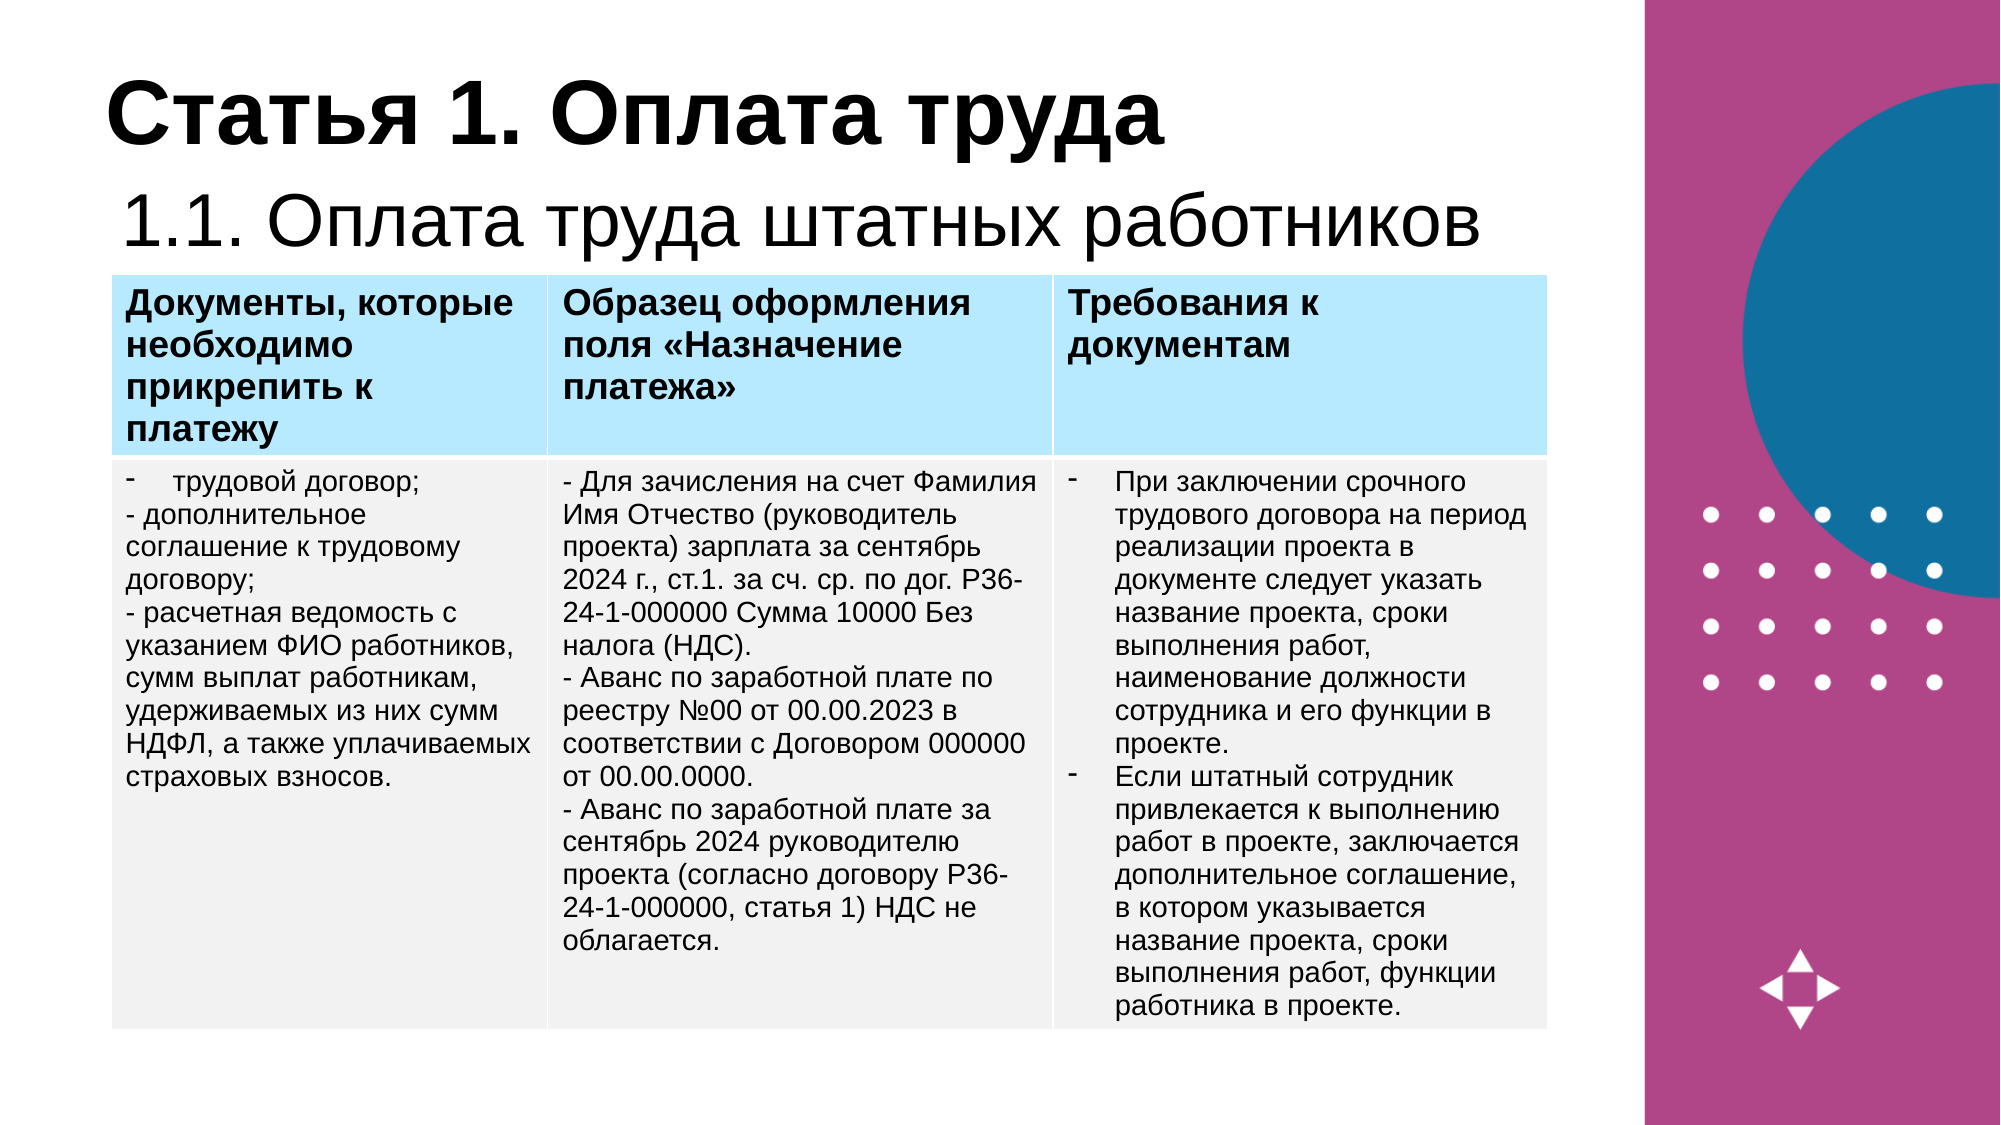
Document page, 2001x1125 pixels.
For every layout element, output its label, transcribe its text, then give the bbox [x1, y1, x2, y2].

table_header Требования к документам [1054, 275, 1547, 455]
table_cell трудовой договор; - дополнительное соглашение к трудовому договору; - расчетная ведомость с указанием ФИО работников, сумм выплат работникам, удерживаемых из них сумм НДФЛ, а также уплачиваемых страховых взносов. [112, 460, 547, 1029]
table_header Документы, которые необходимо прикрепить к платежу [112, 275, 547, 455]
table_cell - Для зачисления на счет Фамилия Имя Отчество (руководитель проекта) зарплата за сентябрь 2024 г., ст.1. за сч. ср. по дог. Р36-24-1-000000 Сумма 10000 Без налога (НДС). - Аванс по заработной плате по реестру №00 от 00.00.2023 в соответствии с Договором 000000 от 00.00.0000. - Аванс по заработной плате за сентябрь 2024 руководителю проекта (согласно договору Р36-24-1-000000, статья 1) НДС не облагается. [548, 460, 1052, 1029]
title Статья 1. Оплата труда [90, 58, 1483, 188]
list 1.1. Оплата труда штатных работников [106, 174, 1499, 888]
table_header Образец оформления поля «Назначение платежа» [548, 275, 1052, 455]
table_cell При заключении срочного трудового договора на период реализации проекта в документе следует указать название проекта, сроки выполнения работ, наименование должности сотрудника и его функции в проекте. Если штатный сотрудник привлекается к выполнению работ в проекте, заключается дополнительное соглашение, в котором указывается название проекта, сроки выполнения работ, функции работника в проекте. [1054, 460, 1547, 1029]
picture [0, 0, 2000, 1125]
